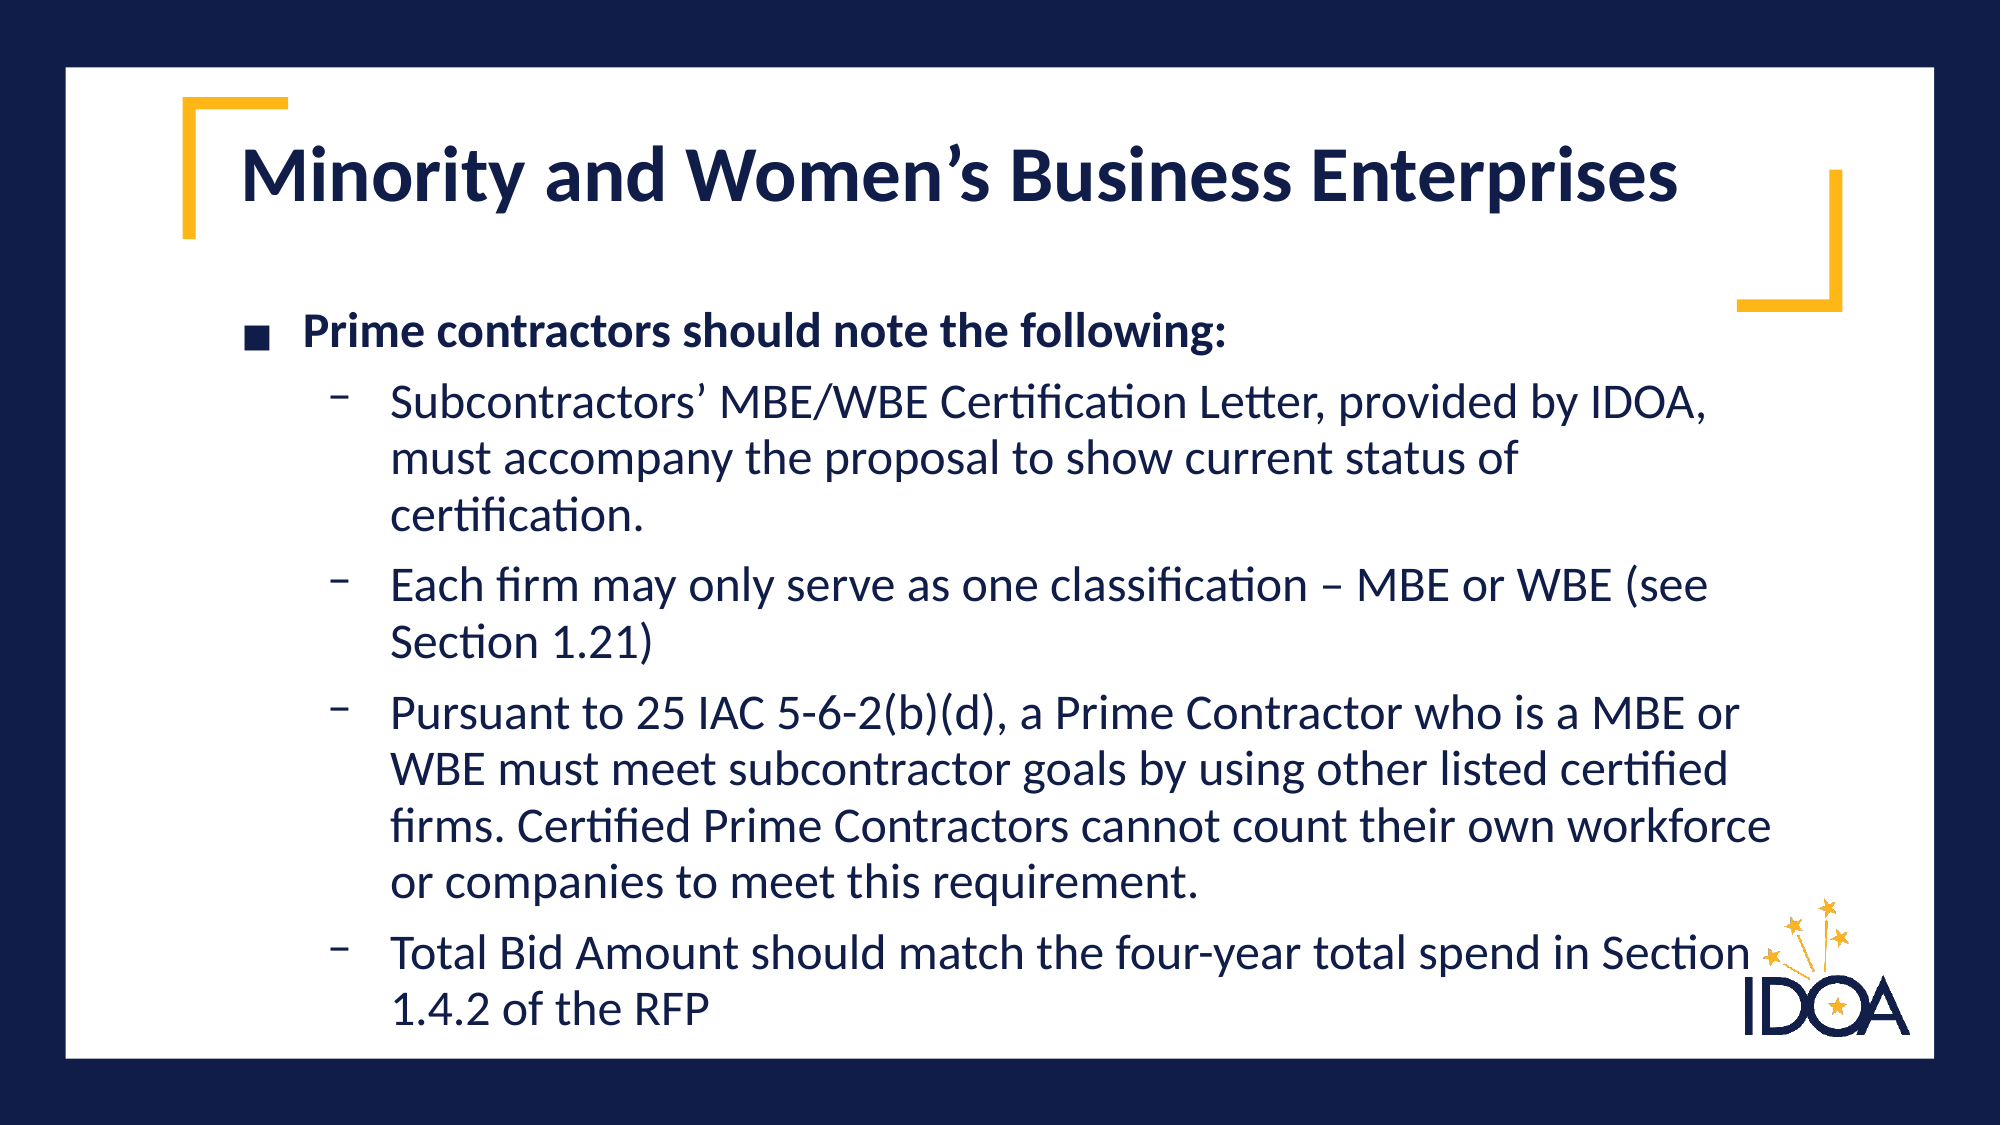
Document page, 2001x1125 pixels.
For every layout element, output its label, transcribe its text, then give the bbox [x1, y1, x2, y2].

picture [1702, 857, 1959, 1114]
title Minority and Women’s Business Enterprises [225, 126, 1800, 263]
list Prime contractors should note the following: Subcontractors’ MBE/WBE Certification Letter, provided by IDOA, must accompany the proposal to show current status of certification. Each firm may only serve as one classification – MBE or WBE (see Section 1.21) Pursuant to 25 IAC 5-6-2(b)(d), a Prime Contractor who is a MBE or WBE must meet subcontractor goals by using other listed certified firms. Certified Prime Contractors cannot count their own workforce or companies to meet this requirement. Total Bid Amount should match the four-year total spend in Section 1.4.2 of the RFP [225, 294, 1800, 771]
